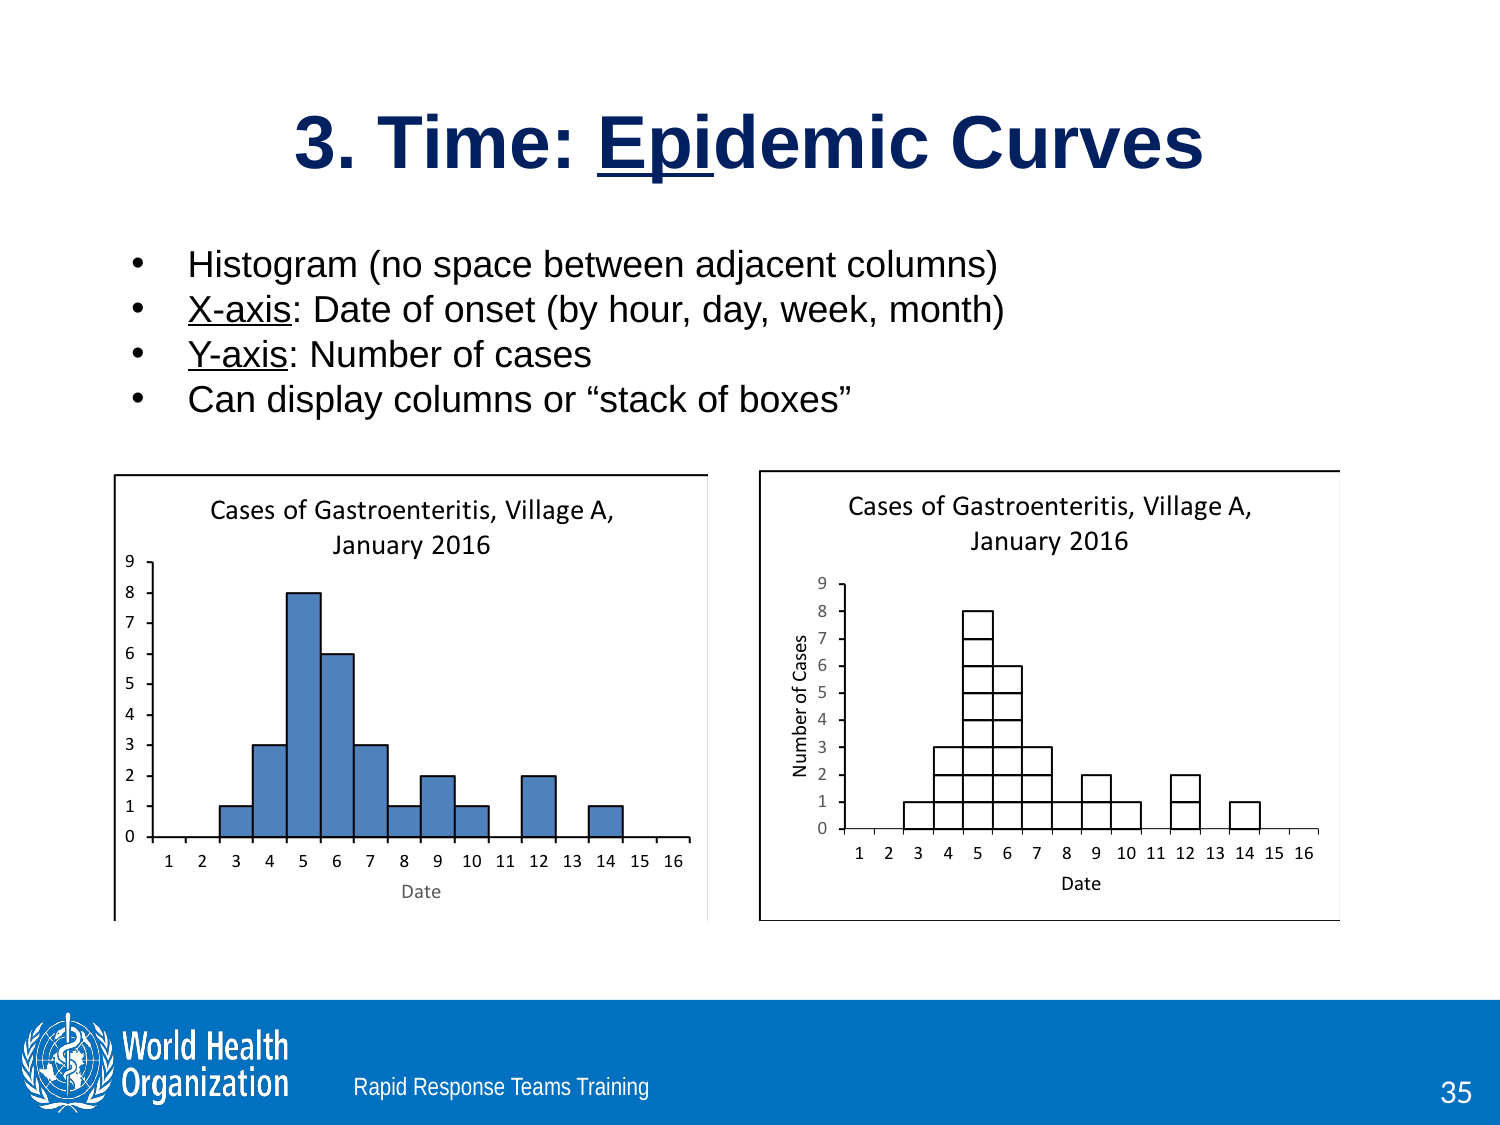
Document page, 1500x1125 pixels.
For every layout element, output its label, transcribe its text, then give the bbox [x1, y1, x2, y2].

title 3. Time: Epidemic Curves [75, 45, 1425, 233]
picture [758, 470, 1341, 921]
text_box Histogram (no space between adjacent columns) X-axis: Date of onset (by hour, day, week, month) Y-axis: Number of cases Can display columns or “stack of boxes” [116, 232, 1031, 473]
picture [111, 474, 709, 921]
picture [21, 1012, 288, 1113]
